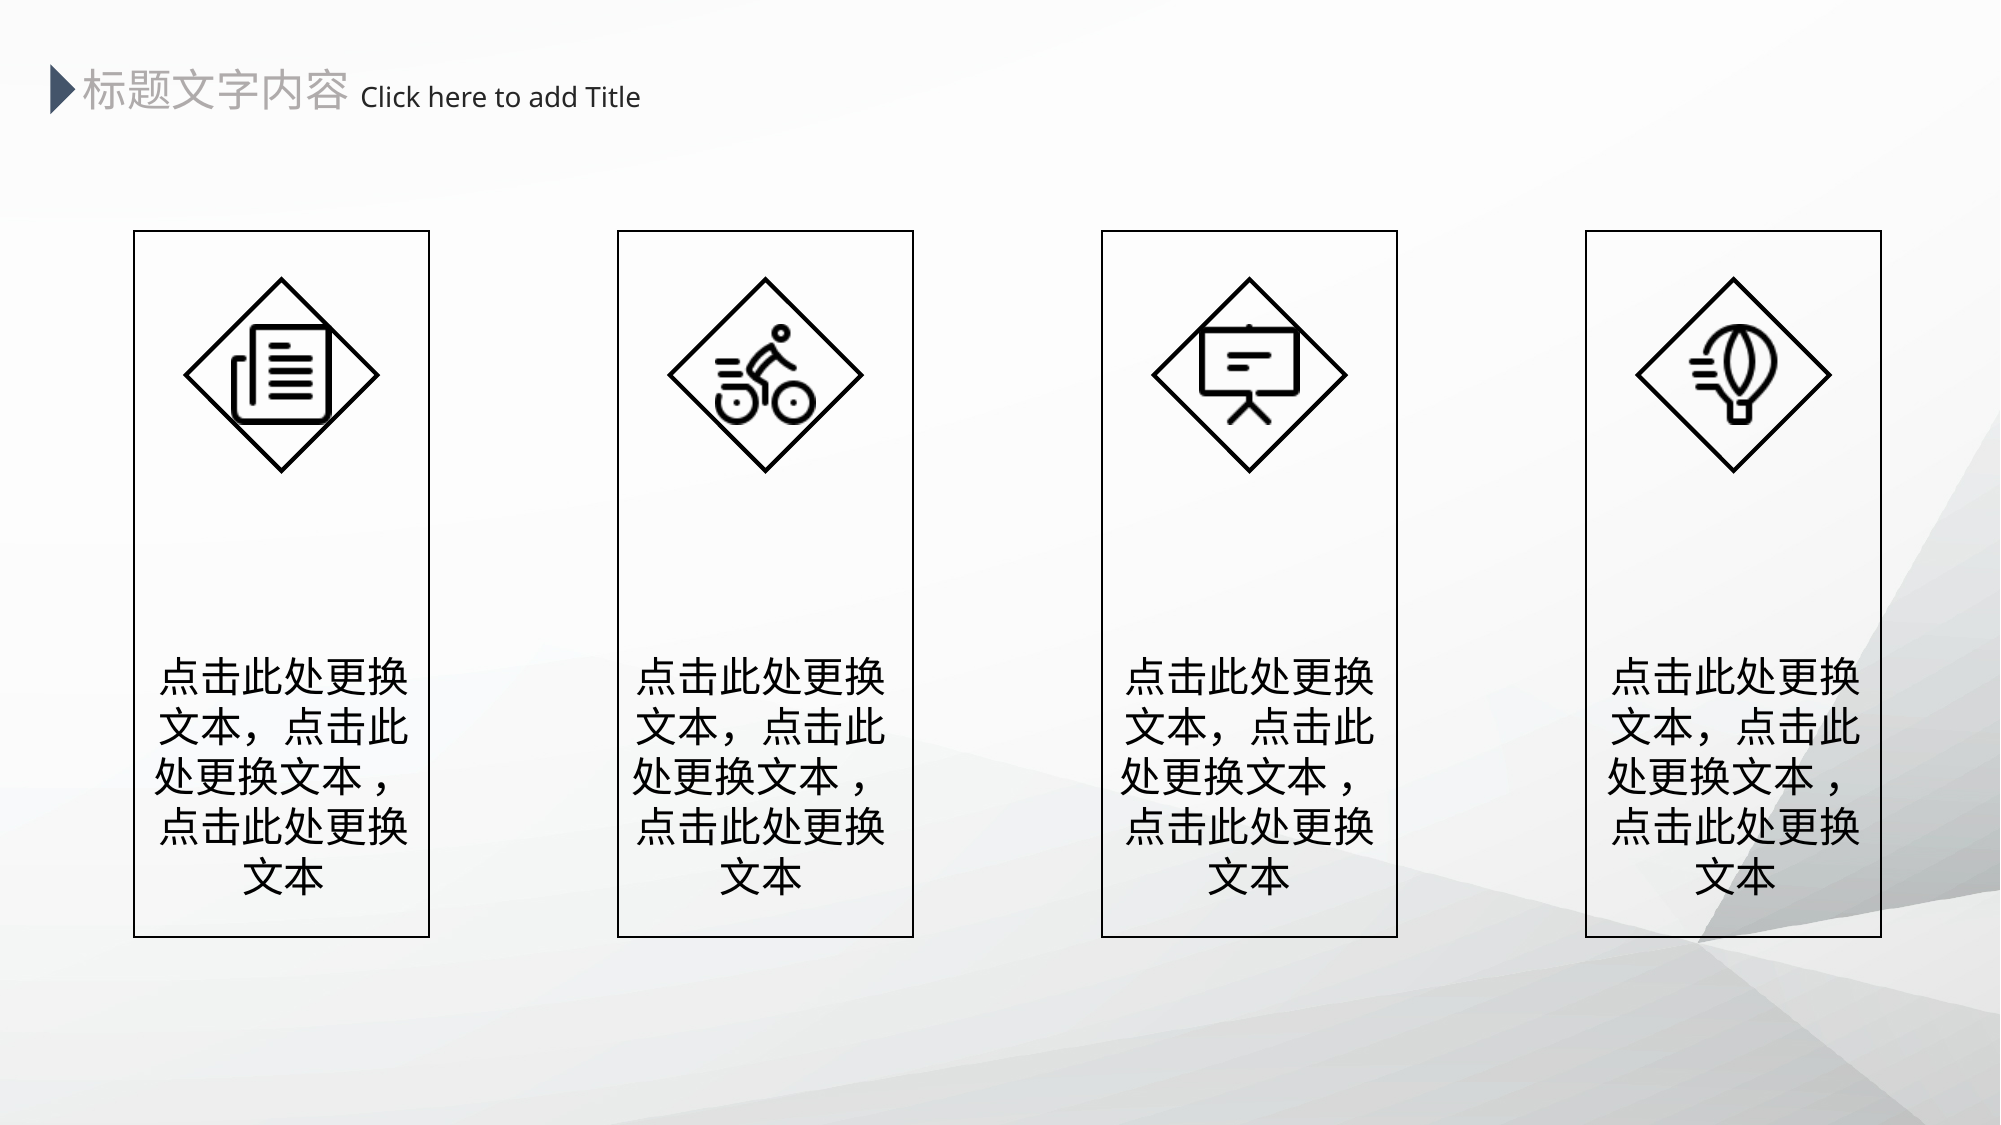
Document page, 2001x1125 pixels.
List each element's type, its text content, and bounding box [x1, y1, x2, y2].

text_box [1101, 230, 1398, 938]
text_box [184, 328, 231, 422]
text_box 点击此处更换文本，点击此处更换文本 ，点击此处更换文本 [1104, 643, 1396, 909]
text_box [668, 328, 715, 422]
text_box [1686, 425, 1781, 473]
text_box [1300, 328, 1347, 422]
picture [0, 0, 2000, 1125]
text_box [1202, 425, 1297, 473]
text_box 点击此处更换文本，点击此处更换文本 ，点击此处更换文本 [615, 643, 907, 909]
text_box [719, 277, 812, 324]
text_box [617, 230, 914, 938]
text_box [1585, 230, 1882, 938]
text_box [1203, 277, 1296, 324]
text_box [718, 425, 813, 473]
text_box 点击此处更换文本，点击此处更换文本 ，点击此处更换文本 [1590, 643, 1882, 909]
text_box [332, 328, 379, 422]
text_box [1687, 277, 1780, 324]
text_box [50, 54, 652, 124]
text_box [133, 230, 430, 938]
text_box [1152, 328, 1199, 422]
text_box [1636, 328, 1683, 422]
text_box [234, 425, 329, 473]
text_box [235, 277, 328, 324]
text_box [1784, 328, 1831, 422]
text_box 点击此处更换文本，点击此处更换文本 ，点击此处更换文本 [138, 643, 430, 909]
text_box [816, 328, 863, 422]
